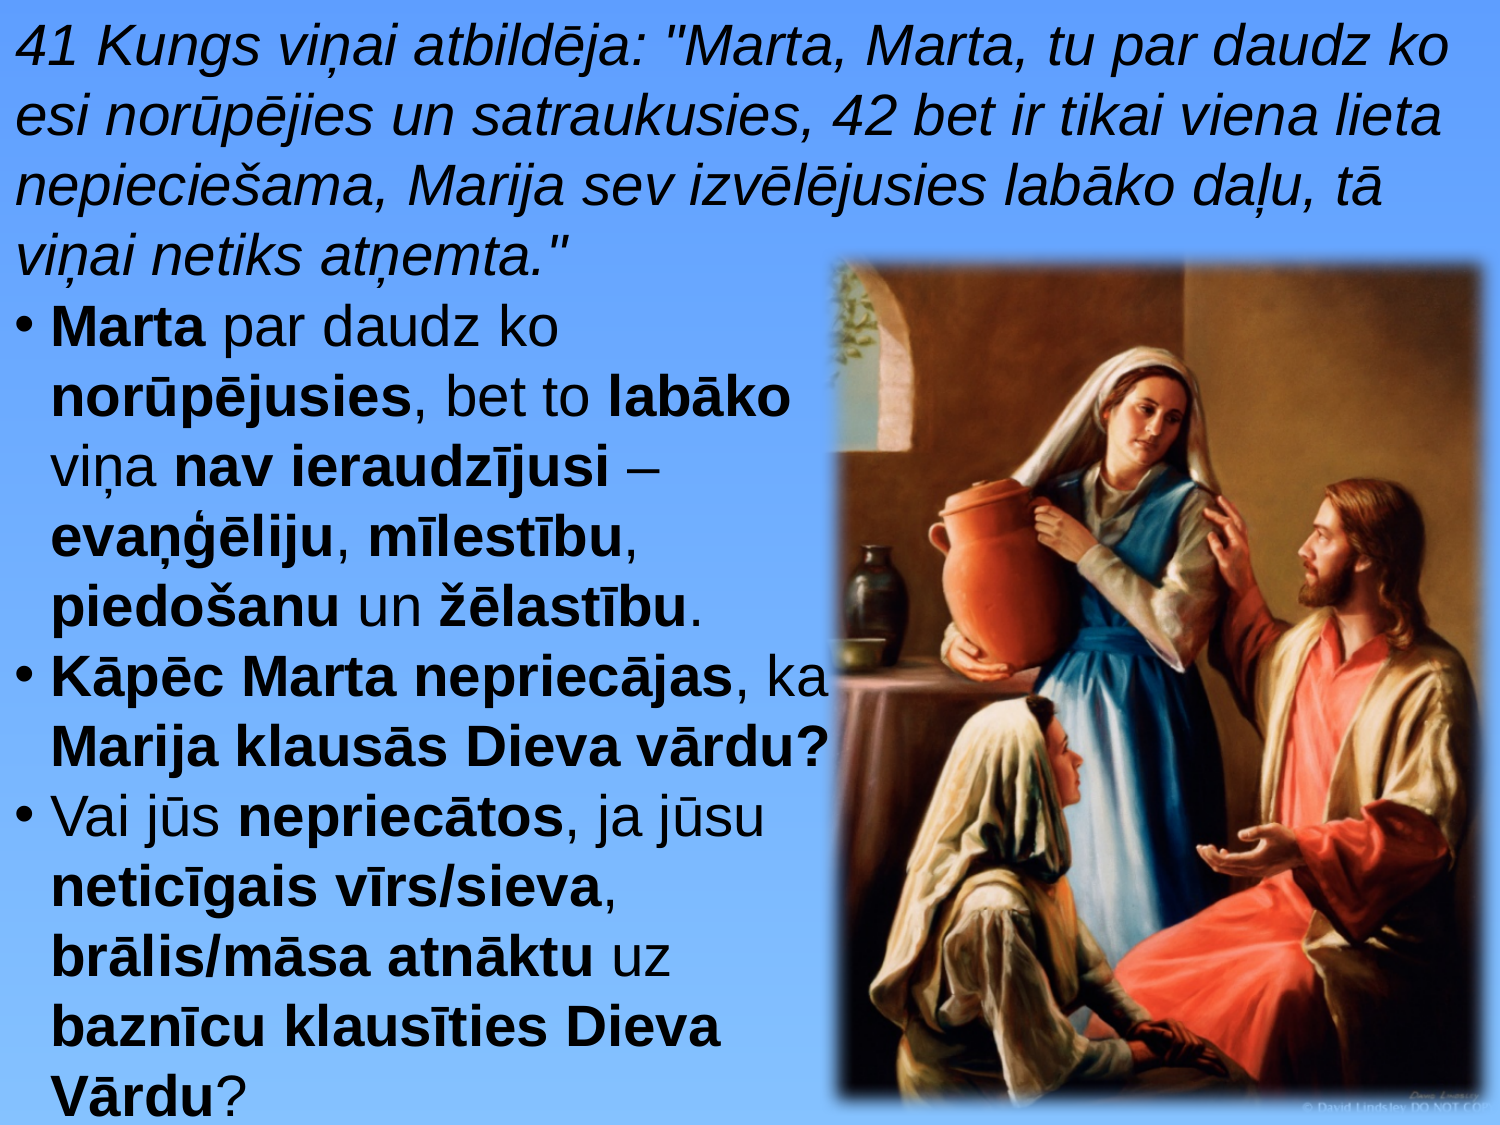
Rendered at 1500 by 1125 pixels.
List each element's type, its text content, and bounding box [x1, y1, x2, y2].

picture [820, 245, 1500, 1118]
list 41 Kungs viņai atbildēja: "Marta, Marta, tu par daudz ko esi norūpējies un satraukusies, 42 bet ir tikai viena lieta nepieciešama, Marija sev izvēlējusies labāko daļu, tā viņai netiks atņemta." [0, 0, 1500, 178]
text_box Marta par daudz ko norūpējusies, bet to labāko viņa nav ieraudzījusi – evaņģēliju, mīlestību, piedošanu un žēlastību. Kāpēc Marta nepriecājas, ka Marija klausās Dieva vārdu? Vai jūs nepriecātos, ja jūsu neticīgais vīrs/sieva, brālis/māsa atnāktu uz baznīcu klausīties Dieva Vārdu? [0, 281, 819, 1125]
